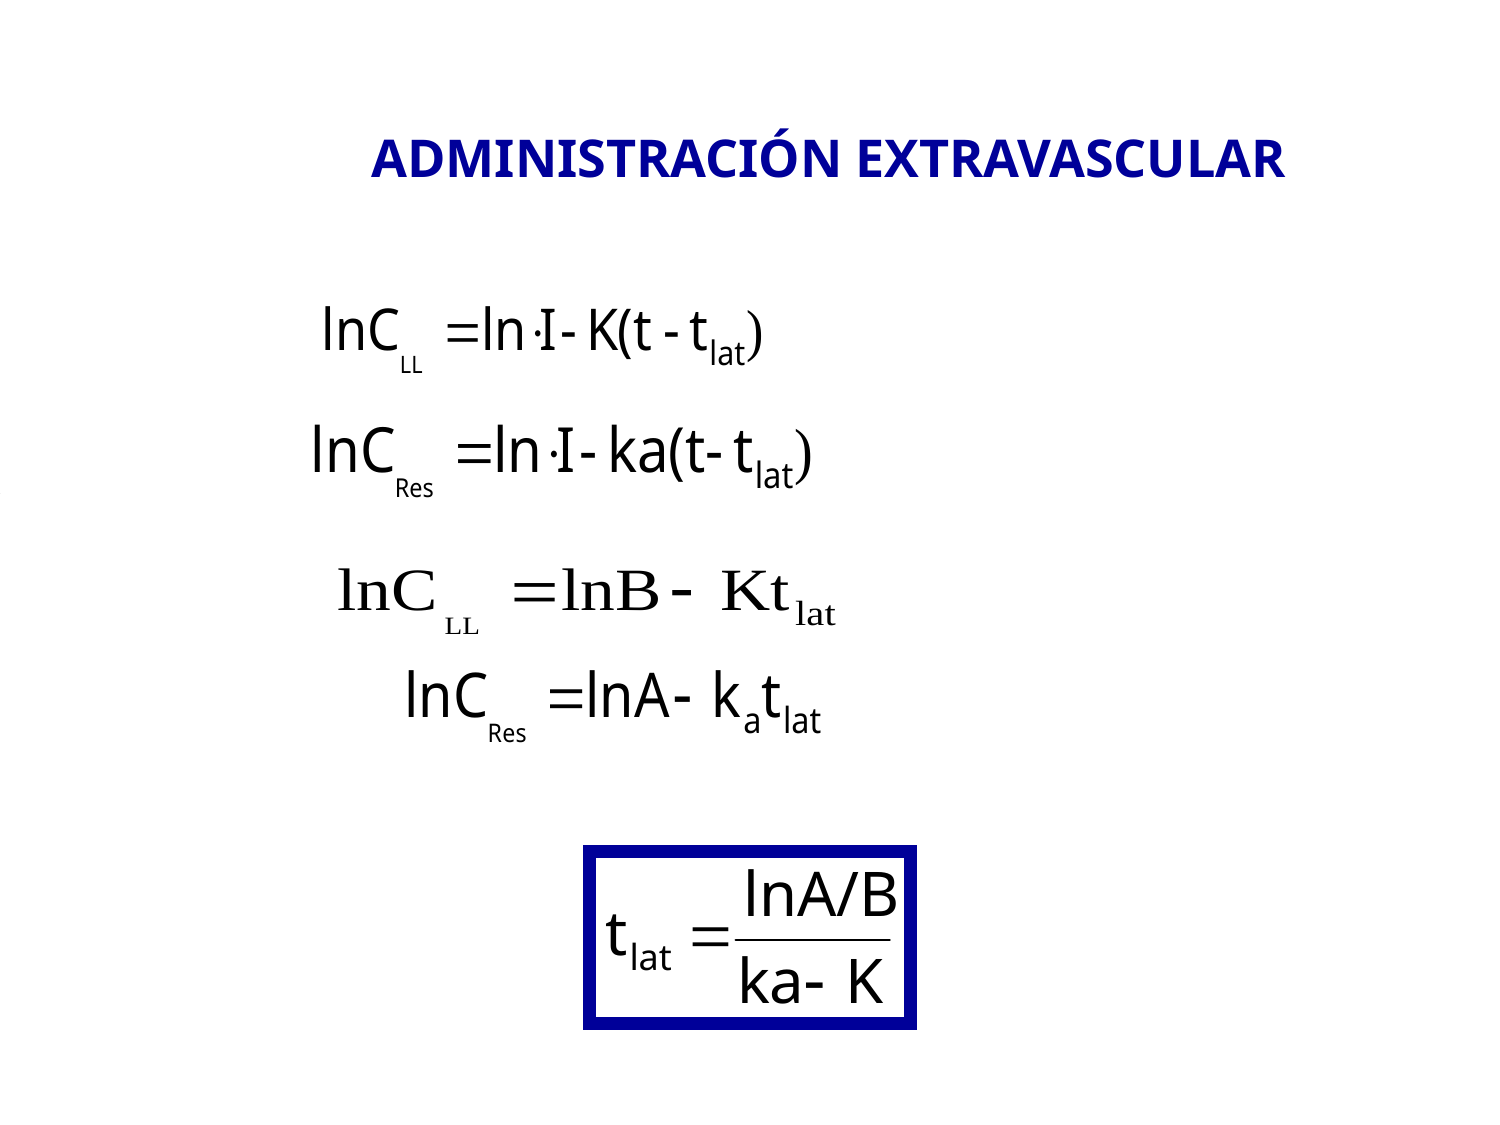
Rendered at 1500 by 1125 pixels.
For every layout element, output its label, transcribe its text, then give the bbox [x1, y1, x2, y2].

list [304, 409, 825, 510]
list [316, 292, 773, 385]
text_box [327, 550, 850, 647]
title ADMINISTRACIÓN EXTRAVASCULAR [253, 30, 1405, 282]
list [398, 655, 826, 755]
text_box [595, 857, 905, 1018]
